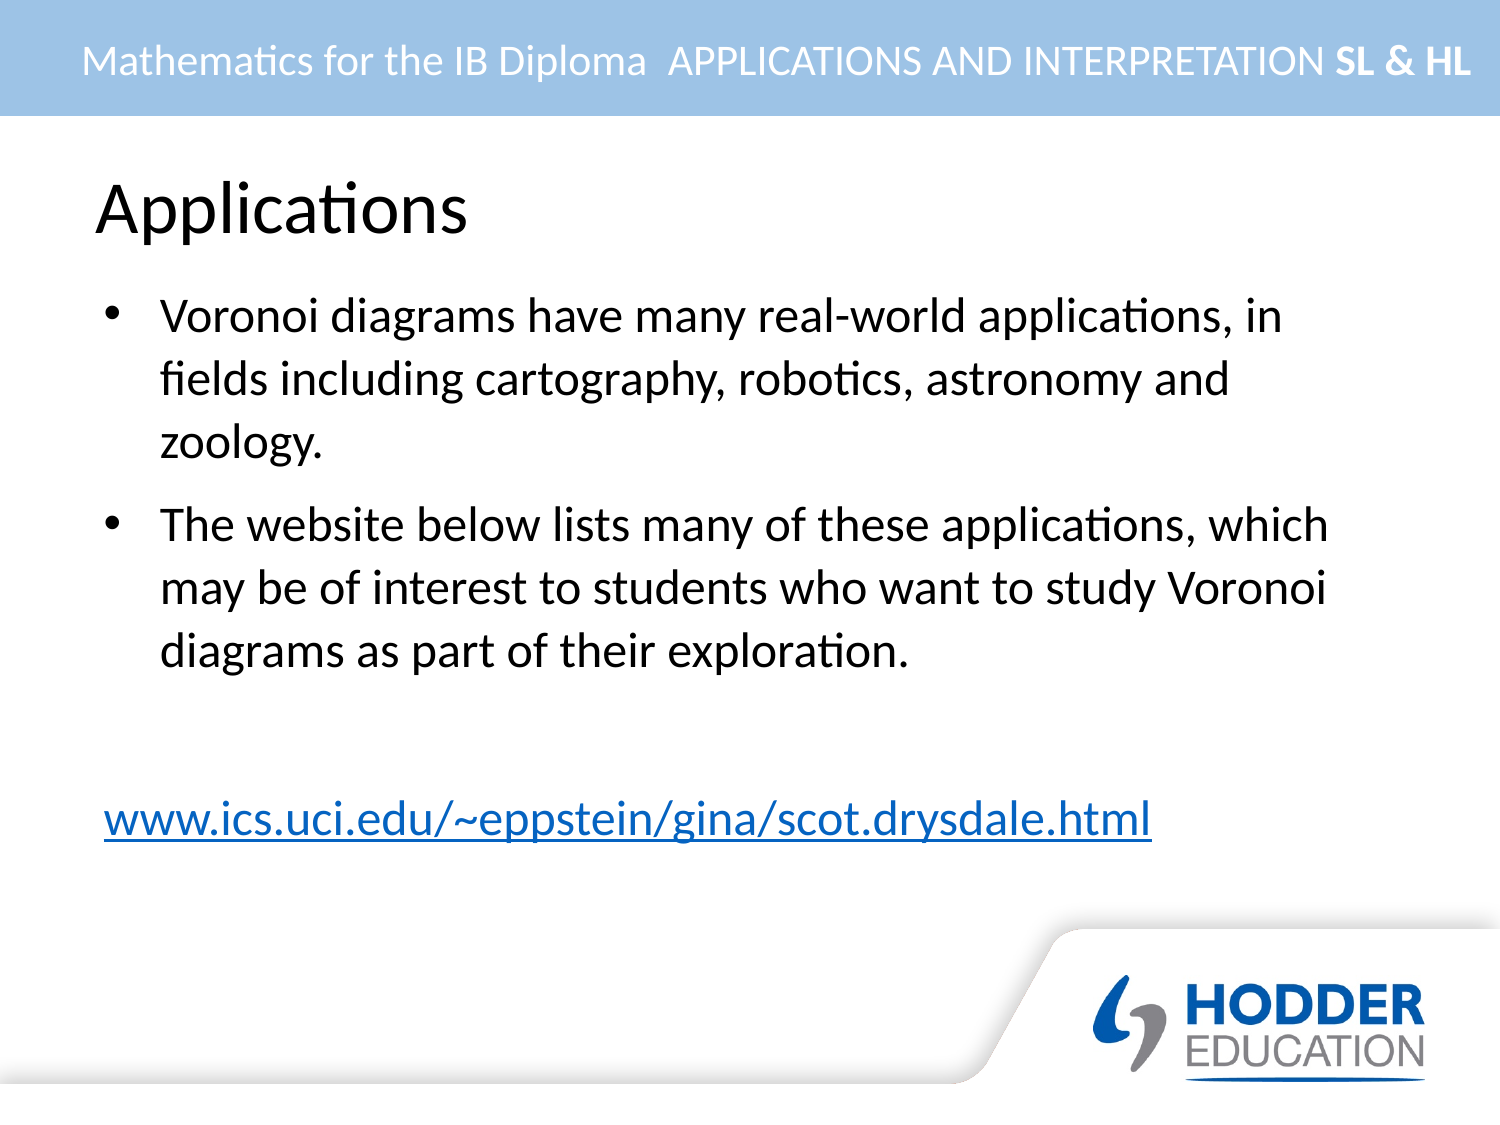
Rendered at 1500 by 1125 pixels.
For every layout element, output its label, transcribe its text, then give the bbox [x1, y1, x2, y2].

text_box Voronoi diagrams have many real-world applications, in fields including cartography, robotics, astronomy and zoology. The website below lists many of these applications, which may be of interest to students who want to study Voronoi diagrams as part of their exploration. www.ics.uci.edu/~eppstein/gina/scot.drysdale.html [88, 271, 1409, 893]
text_box Applications [95, 158, 1328, 249]
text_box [0, 893, 1500, 1125]
text_box Mathematics for the IB Diploma APPLICATIONS AND INTERPRETATION SL & HL [0, 0, 1500, 117]
